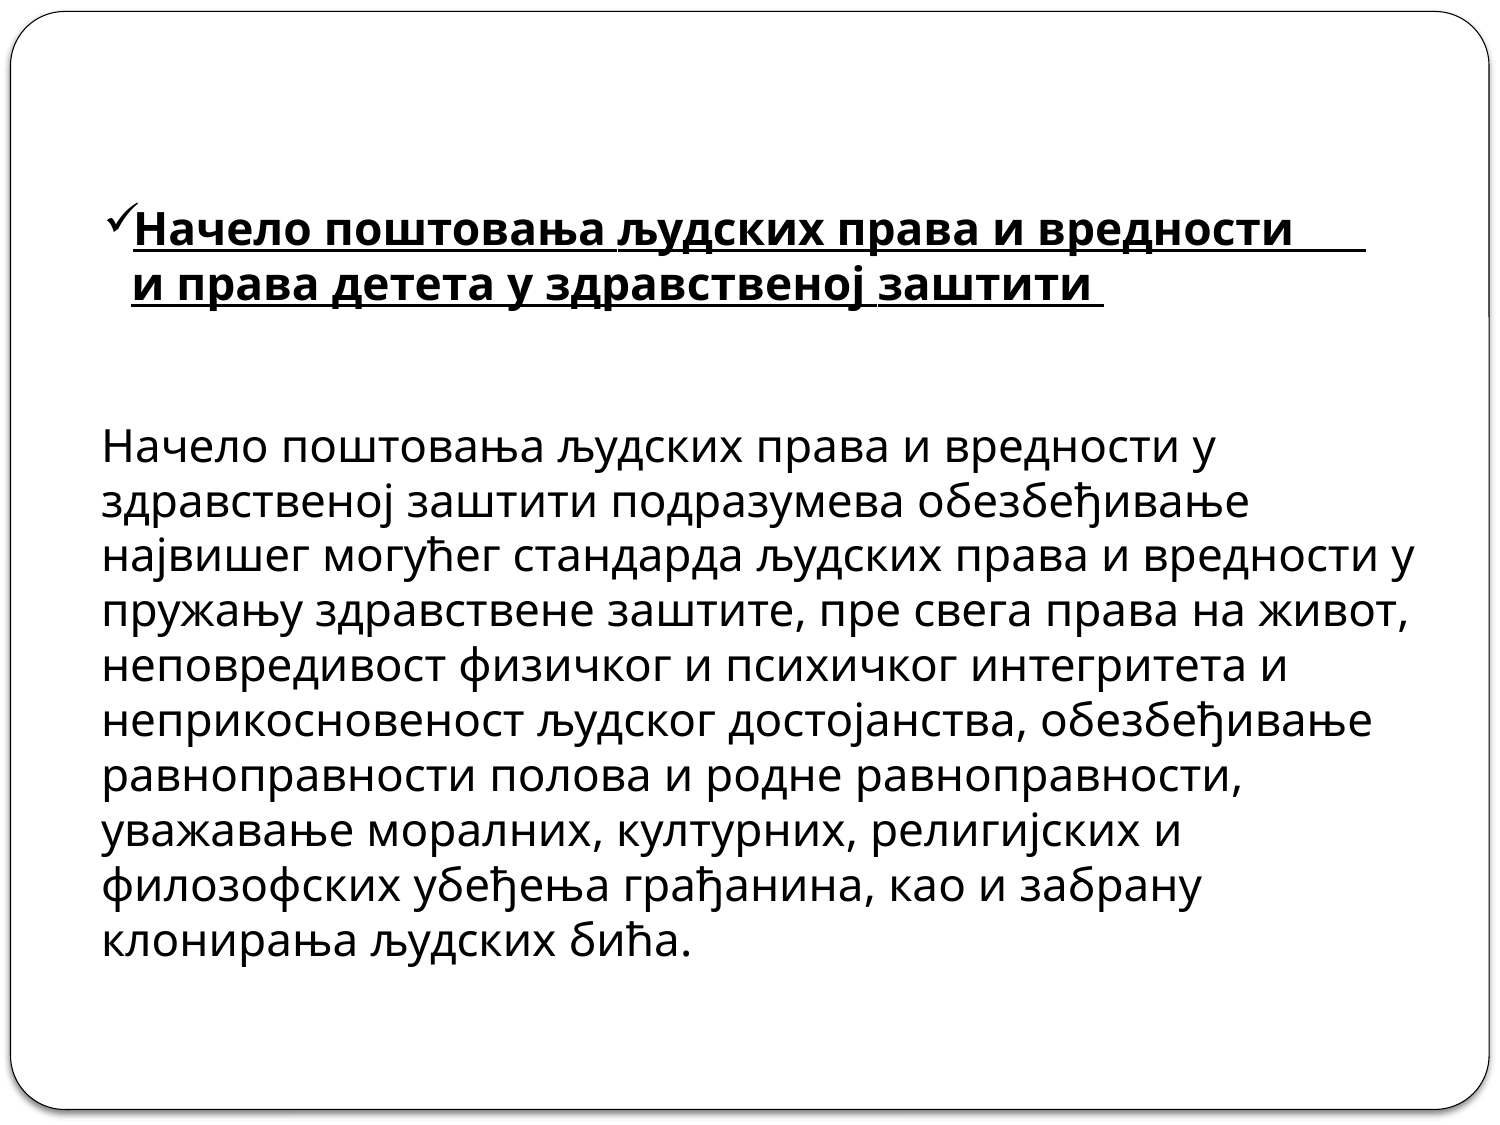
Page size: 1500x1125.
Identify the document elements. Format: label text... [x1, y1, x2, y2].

list Начело поштовања људских права и вредности у здравственој заштити подразумева обезбеђивање највишег могућег стандарда људских права и вредности у пружању здравствене заштите, пре свега права на живот, неповредивост физичког и психичког интегритета и неприкосновеност људског достојанства, обезбеђивање равноправности полова и родне равноправности, уважавање моралних, културних, религијских и филозофских убеђења грађанина, као и забрану клонирања људских бића. [41, 408, 1436, 1125]
title Начело поштовања људских права и вредности и права детета у здравственој заштити [88, 137, 1388, 325]
